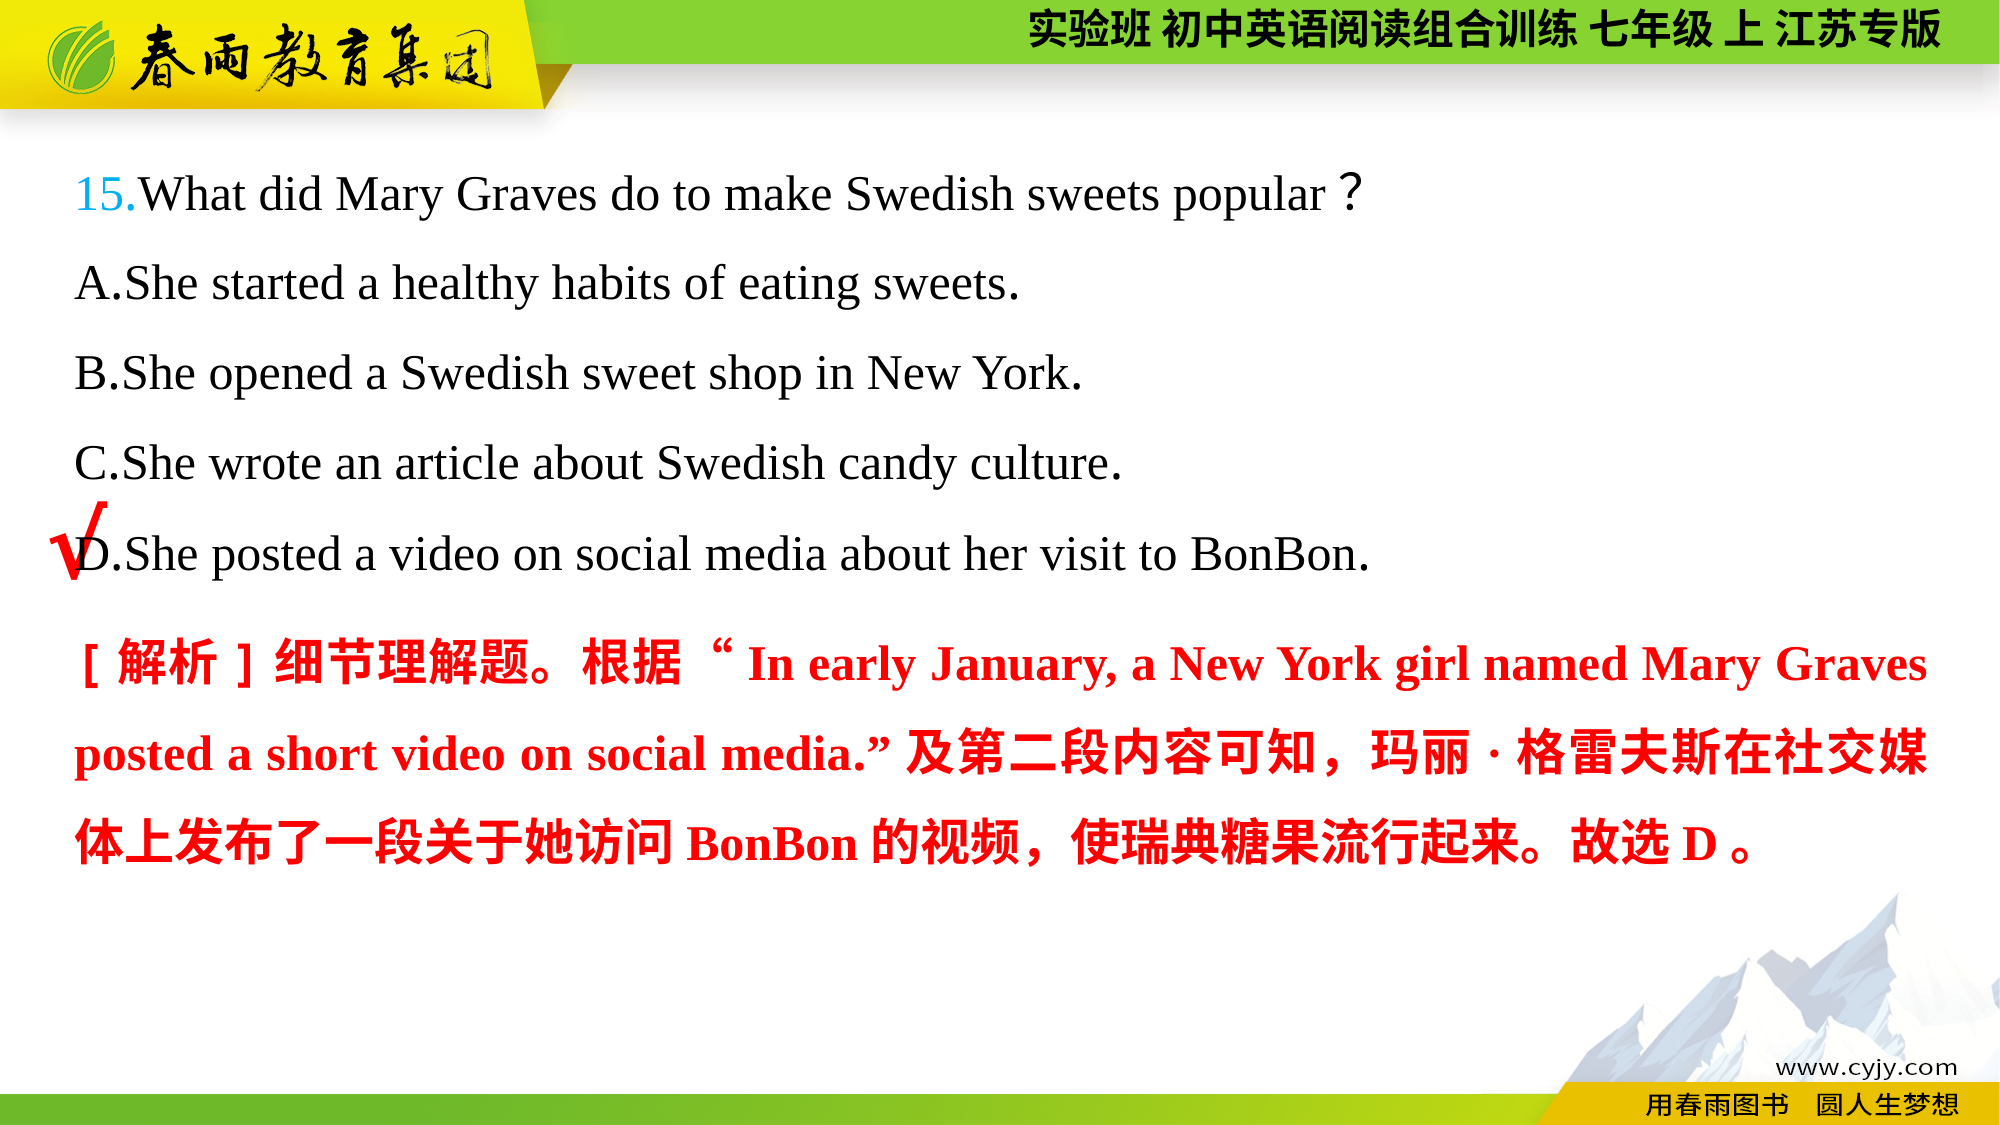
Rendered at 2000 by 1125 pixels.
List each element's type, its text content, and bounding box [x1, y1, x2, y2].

text_box √ [31, 479, 129, 605]
text_box [解析]细节理解题。根据“In early January, a New York girl named Mary Graves posted a short video on social media.”及第二段内容可知，玛丽·格雷夫斯在社交媒体上发布了一段关于她访问BonBon的视频，使瑞典糖果流行起来。故选D。 [59, 593, 1944, 879]
list 15.What did Mary Graves do to make Swedish sweets popular？ A.She started a healthy habits of eating sweets. B.She opened a Swedish sweet shop in New York. C.She wrote an article about Swedish candy culture. D.She posted a video on social media about her visit to BonBon. [59, 122, 1944, 581]
picture [0, 0, 2000, 1125]
